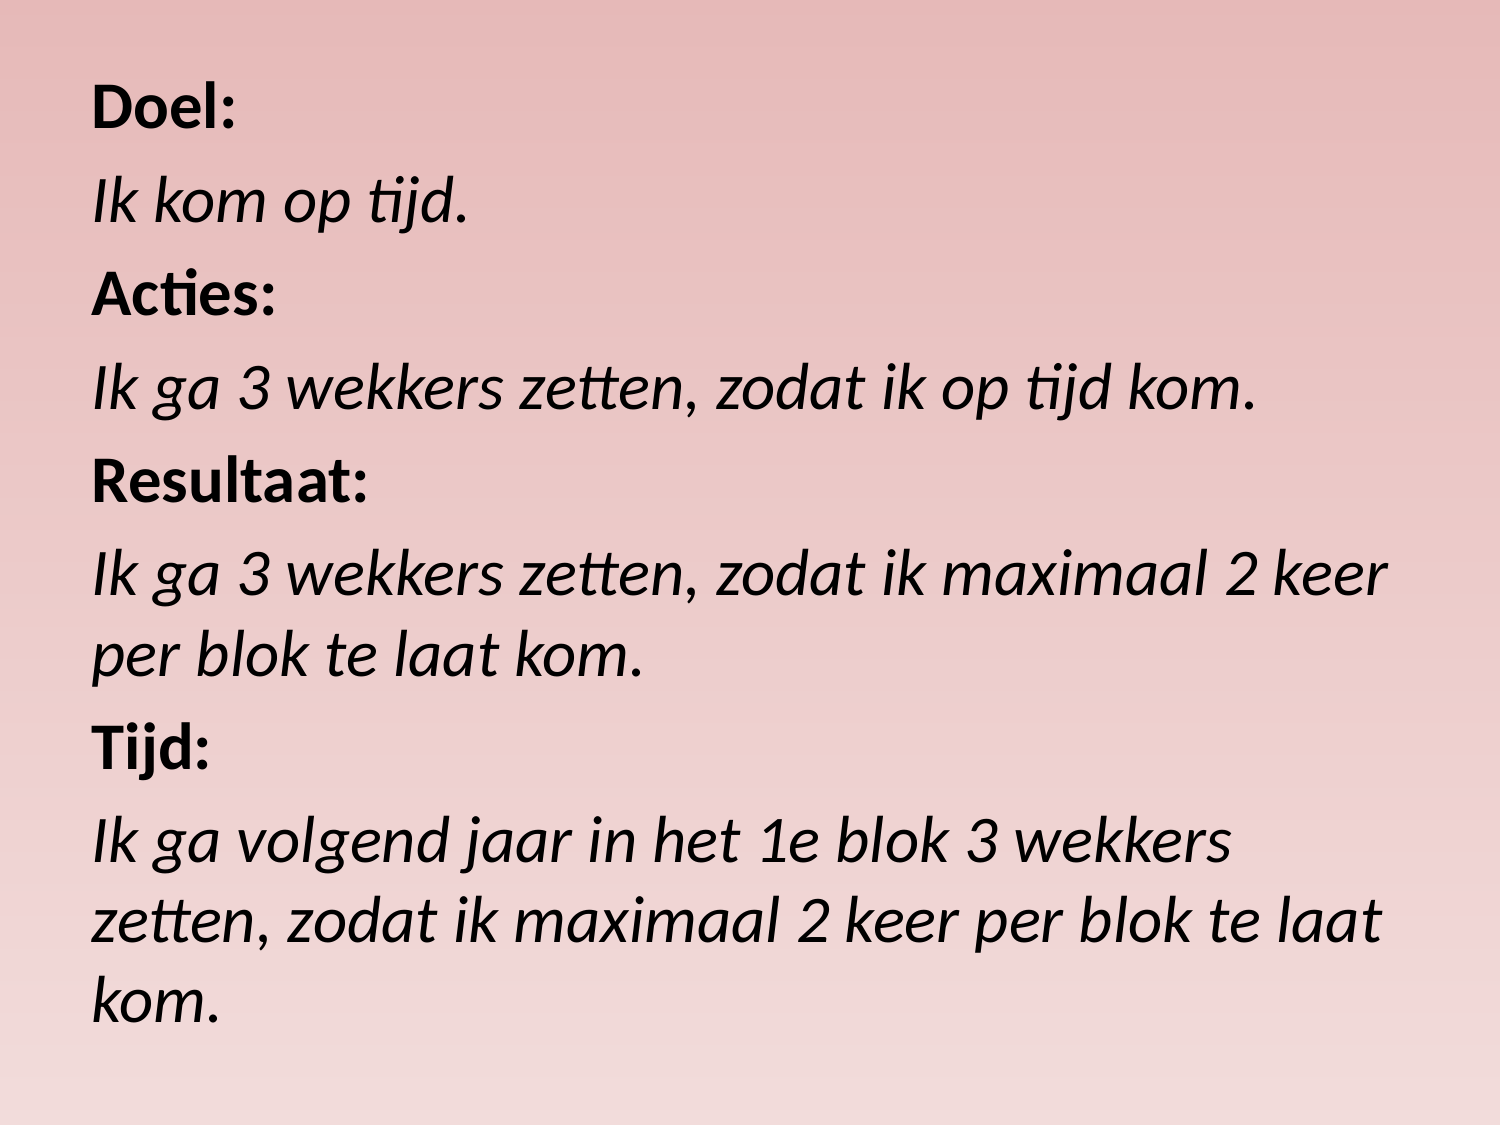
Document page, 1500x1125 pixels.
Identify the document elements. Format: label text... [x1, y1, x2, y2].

list Doel: Ik kom op tijd. Acties: Ik ga 3 wekkers zetten, zodat ik op tijd kom. Resultaat: Ik ga 3 wekkers zetten, zodat ik maximaal 2 keer per blok te laat kom. Tijd: Ik ga volgend jaar in het 1e blok 3 wekkers zetten, zodat ik maximaal 2 keer per blok te laat kom. [76, 54, 1425, 1071]
